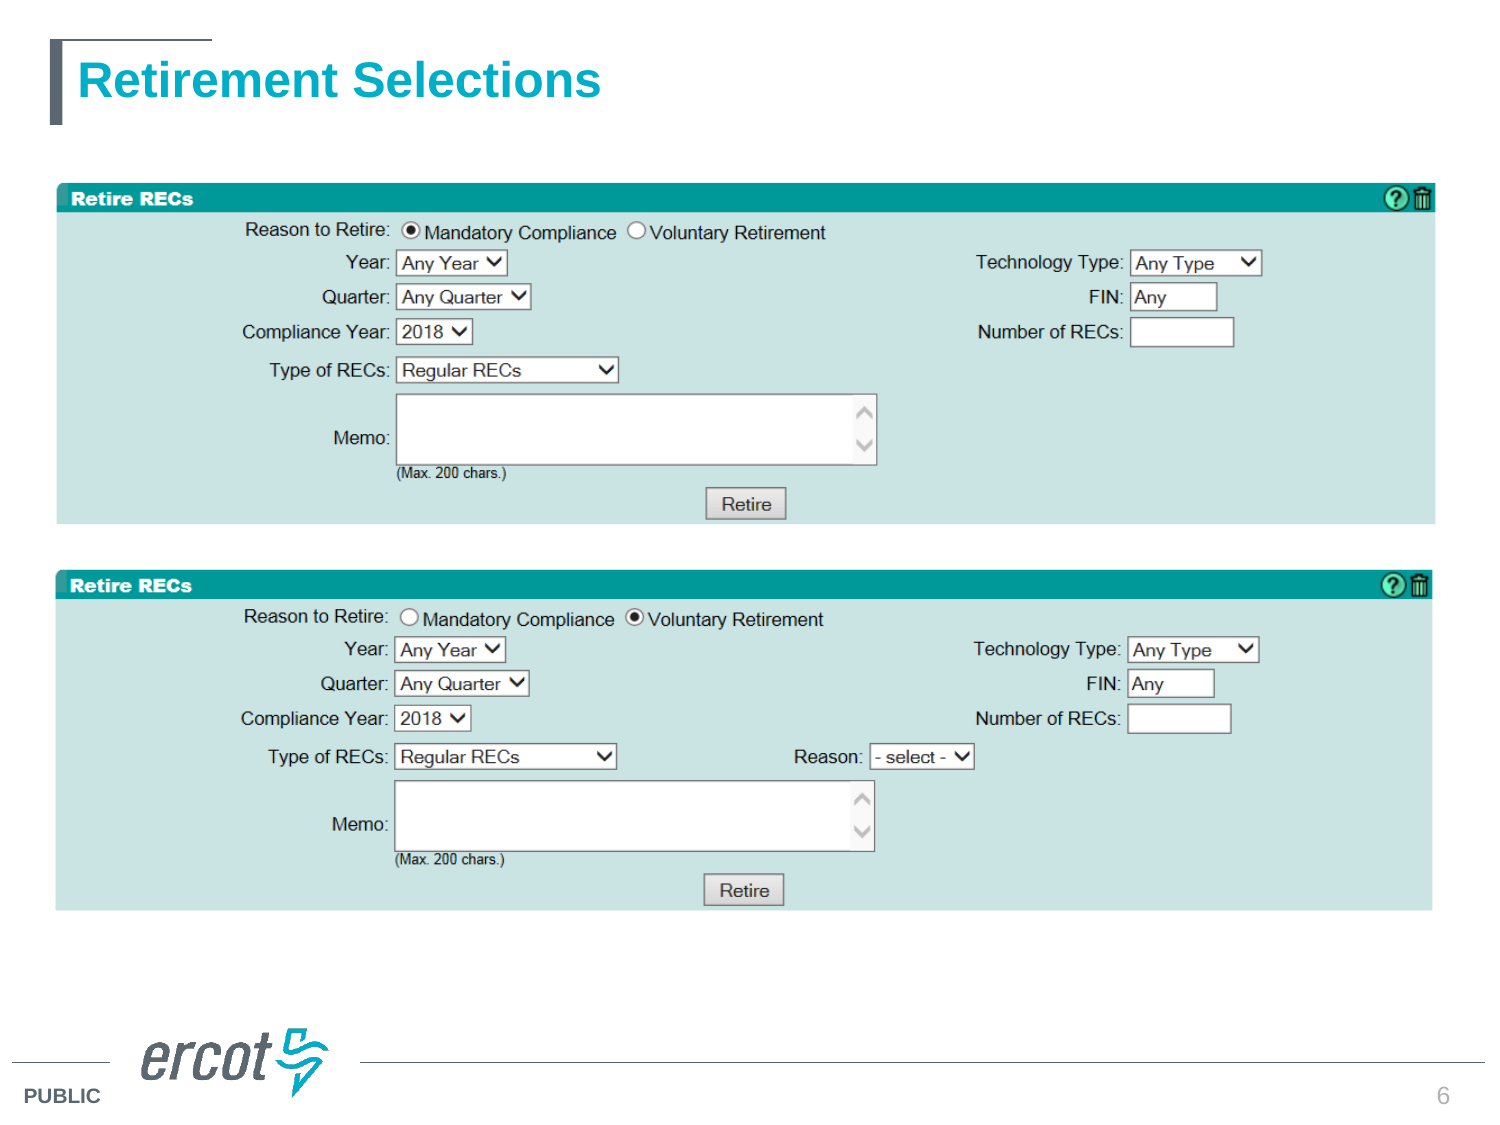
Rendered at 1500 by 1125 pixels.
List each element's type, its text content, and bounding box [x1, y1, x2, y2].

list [49, 174, 1451, 541]
picture [49, 562, 1438, 924]
title Retirement Selections [62, 39, 1450, 125]
picture [137, 1024, 332, 1100]
slide_number 6 [1400, 1076, 1488, 1113]
